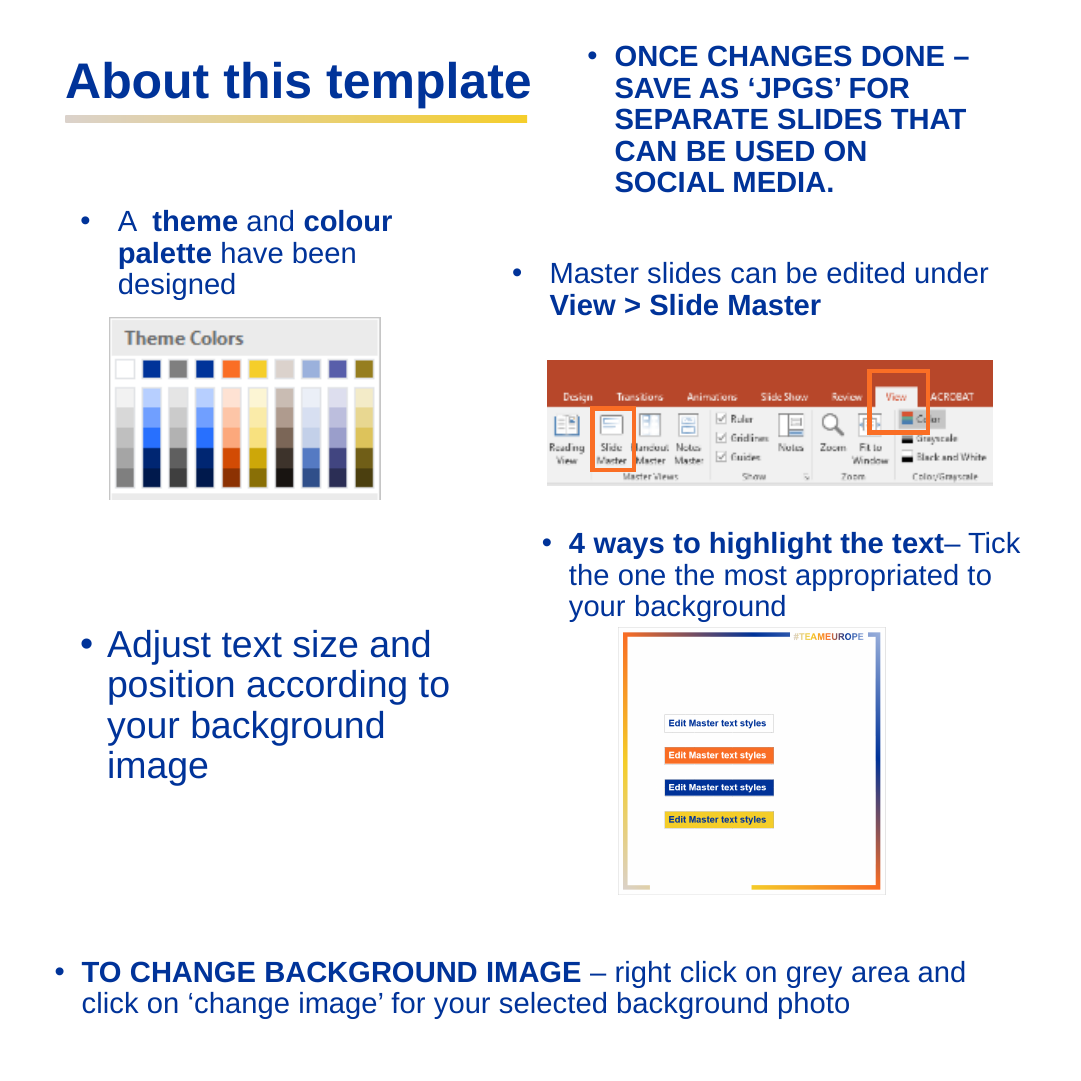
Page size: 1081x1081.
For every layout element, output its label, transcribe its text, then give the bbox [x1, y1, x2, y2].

picture [109, 317, 381, 500]
text_box About this template [50, 48, 572, 116]
text_box Adjust text size and position according to your background image [65, 617, 498, 792]
text_box 4 ways to highlight the text– Tick the one the most appropriated to your background [527, 521, 1045, 695]
text_box A theme and colour palette have been designed [65, 199, 424, 373]
picture [618, 627, 886, 895]
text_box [497, 251, 1015, 571]
text_box [64, 114, 528, 124]
text_box ONCE CHANGES DONE – SAVE AS ‘JPGS’ FOR SEPARATE SLIDES THAT CAN BE USED ON SOCIAL MEDIA. [572, 34, 1035, 208]
text_box TO CHANGE BACKGROUND IMAGE – right click on grey area and click on ‘change image’ for your selected background photo [39, 949, 1041, 1081]
